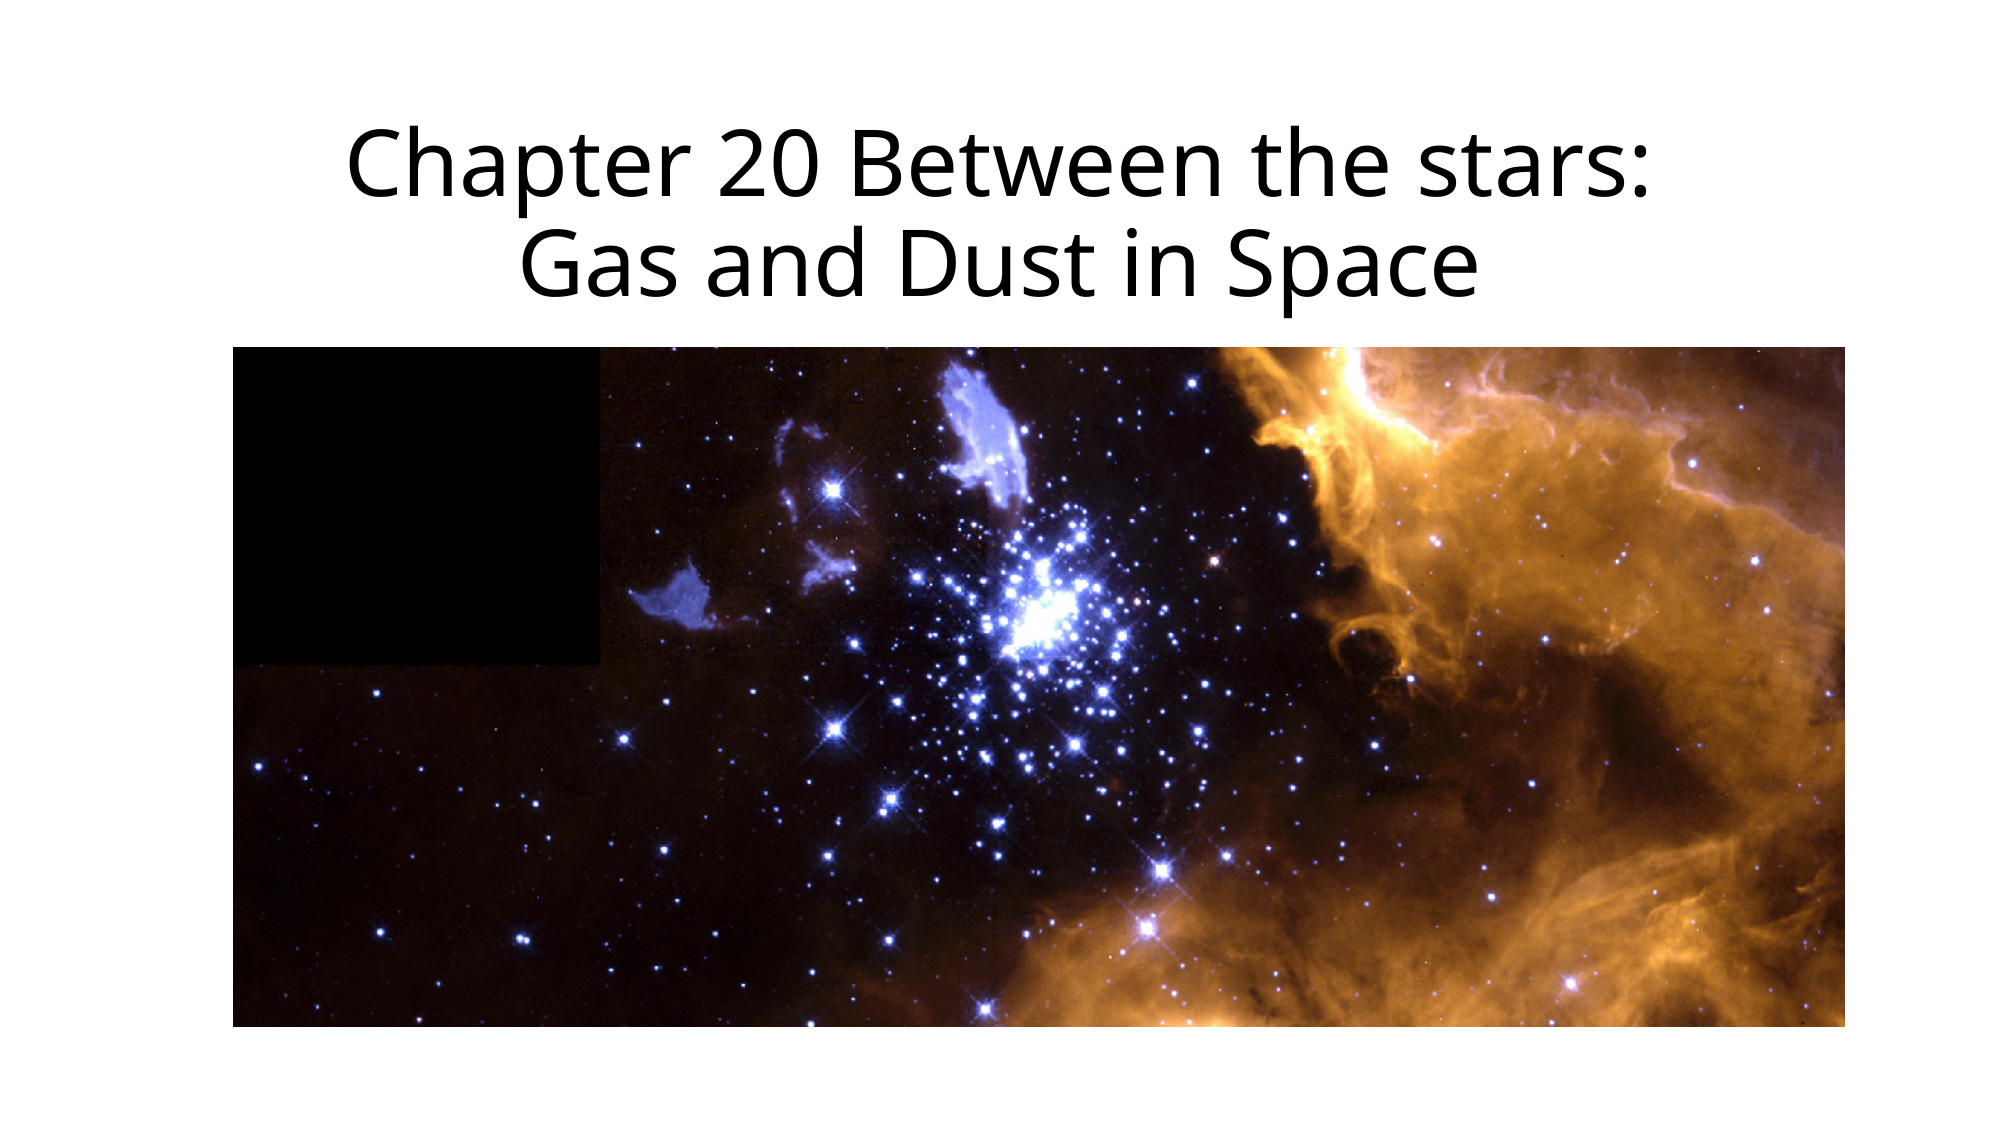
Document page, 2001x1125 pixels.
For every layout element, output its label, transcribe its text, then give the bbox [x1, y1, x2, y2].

title Chapter 20 Between the stars: Gas and Dust in Space [249, 105, 1750, 324]
picture [233, 347, 1845, 1027]
